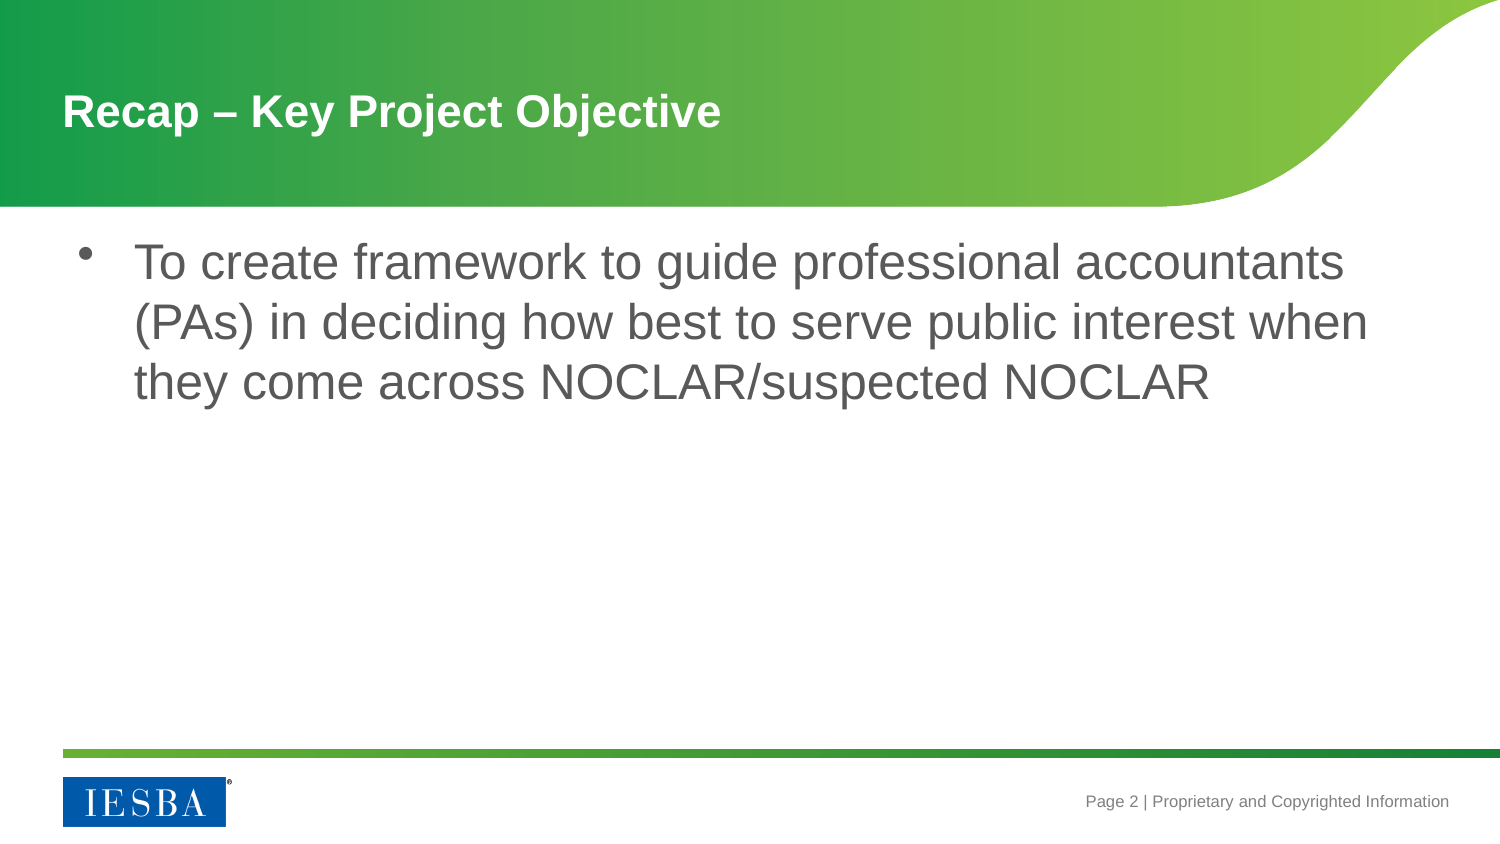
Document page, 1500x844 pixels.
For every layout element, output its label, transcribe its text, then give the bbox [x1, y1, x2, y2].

picture [63, 777, 232, 827]
list To create framework to guide professional accountants (PAs) in deciding how best to serve public interest when they come across NOCLAR/suspected NOCLAR [62, 221, 1475, 760]
picture [0, 0, 1500, 207]
title Recap – Key Project Objective [62, 46, 1300, 172]
